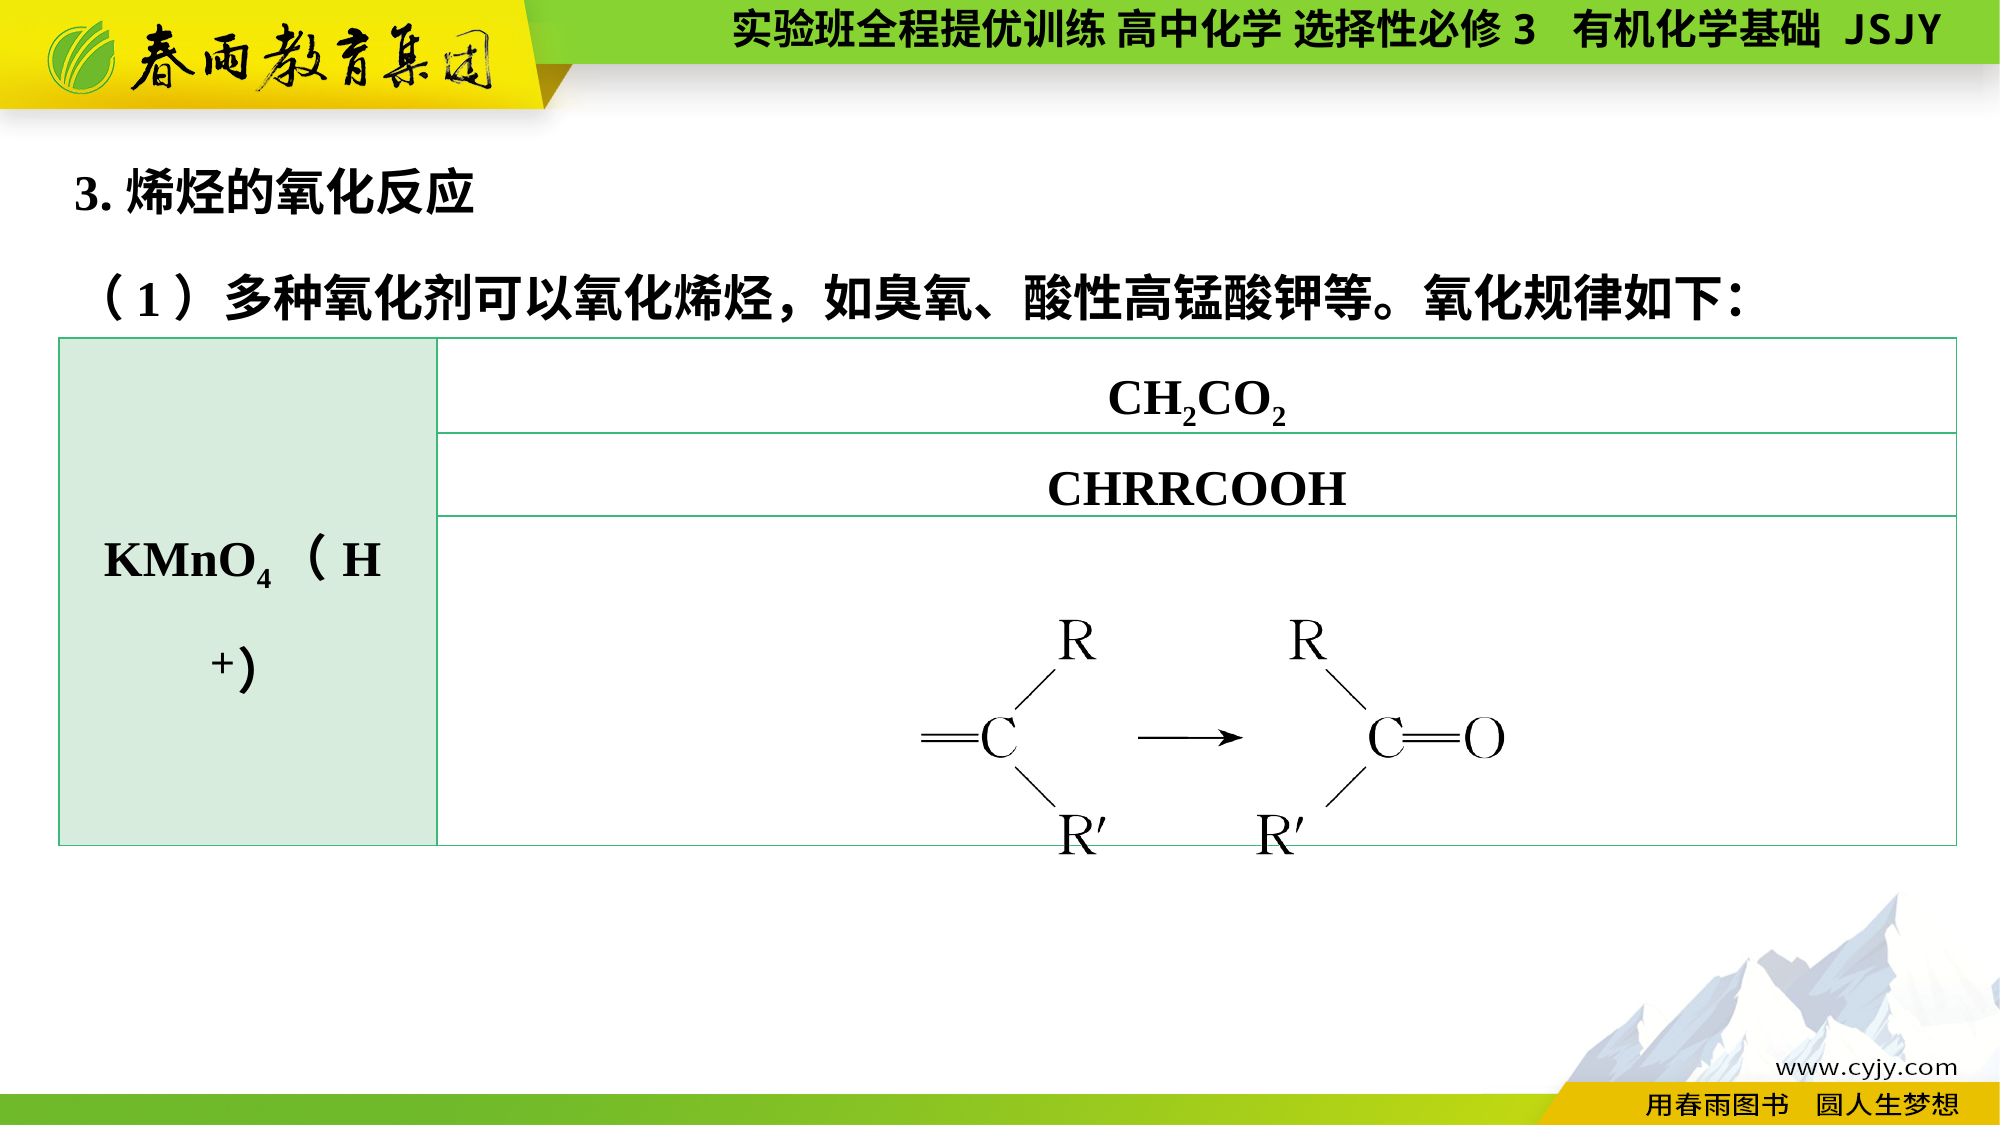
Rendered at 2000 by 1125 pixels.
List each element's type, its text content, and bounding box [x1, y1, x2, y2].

list 3.烯烃的氧化反应 （1）多种氧化剂可以氧化烯烃，如臭氧、酸性高锰酸钾等。氧化规律如下： [59, 122, 1944, 325]
picture [0, 0, 2000, 1125]
